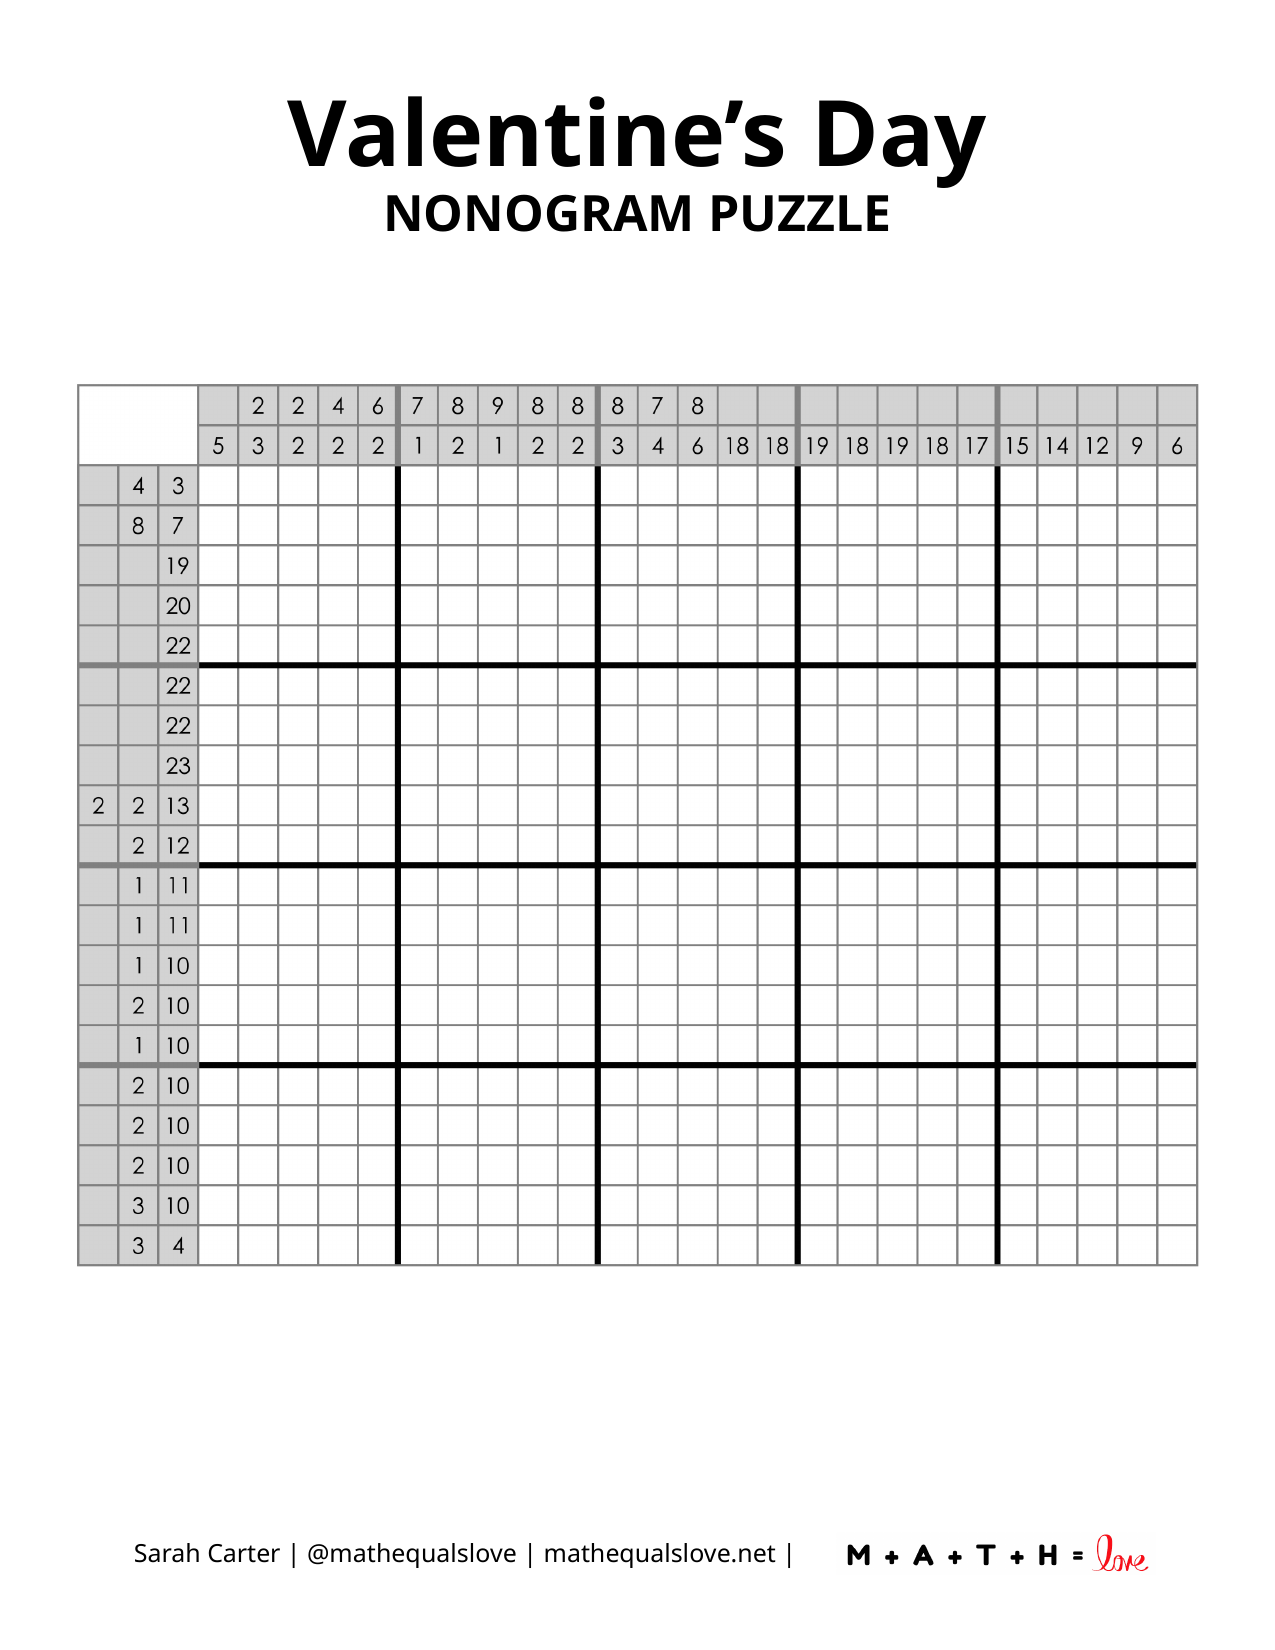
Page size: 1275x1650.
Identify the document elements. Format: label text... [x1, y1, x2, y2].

text_box Valentine’s Day [97, 74, 1177, 185]
text_box NONOGRAM PUZZLE [318, 173, 957, 249]
text_box Sarah Carter | @mathequalslove | mathequalslove.net | [119, 1529, 1199, 1575]
picture [75, 382, 1200, 1267]
picture [835, 1532, 1157, 1576]
